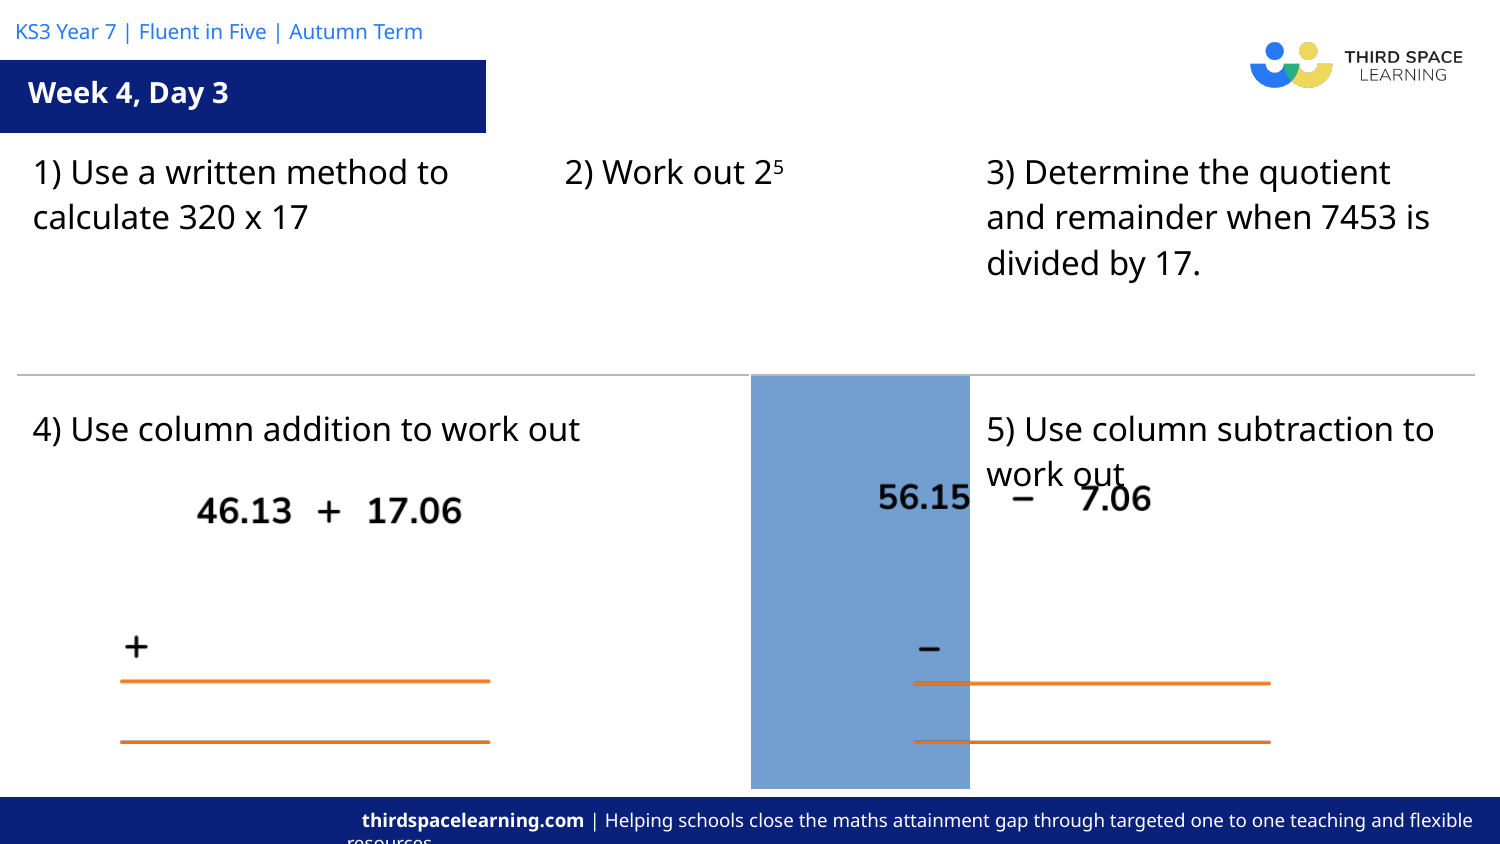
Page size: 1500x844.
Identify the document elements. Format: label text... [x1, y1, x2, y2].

table_cell 4) Use column addition to work out [19, 376, 749, 788]
table_header 1) Use a written method to calculate 320 x 17 [19, 142, 549, 374]
picture [120, 487, 491, 744]
text_box Week 4, Day 3 [13, 59, 383, 125]
picture [876, 474, 1272, 744]
picture [1250, 33, 1465, 99]
table_header 3) Determine the quotient and remainder when 7453 is divided by 17. [972, 142, 1474, 374]
table_cell 5) Use column subtraction to work out [972, 376, 1474, 788]
table_header 2) Work out 25 [550, 142, 970, 374]
